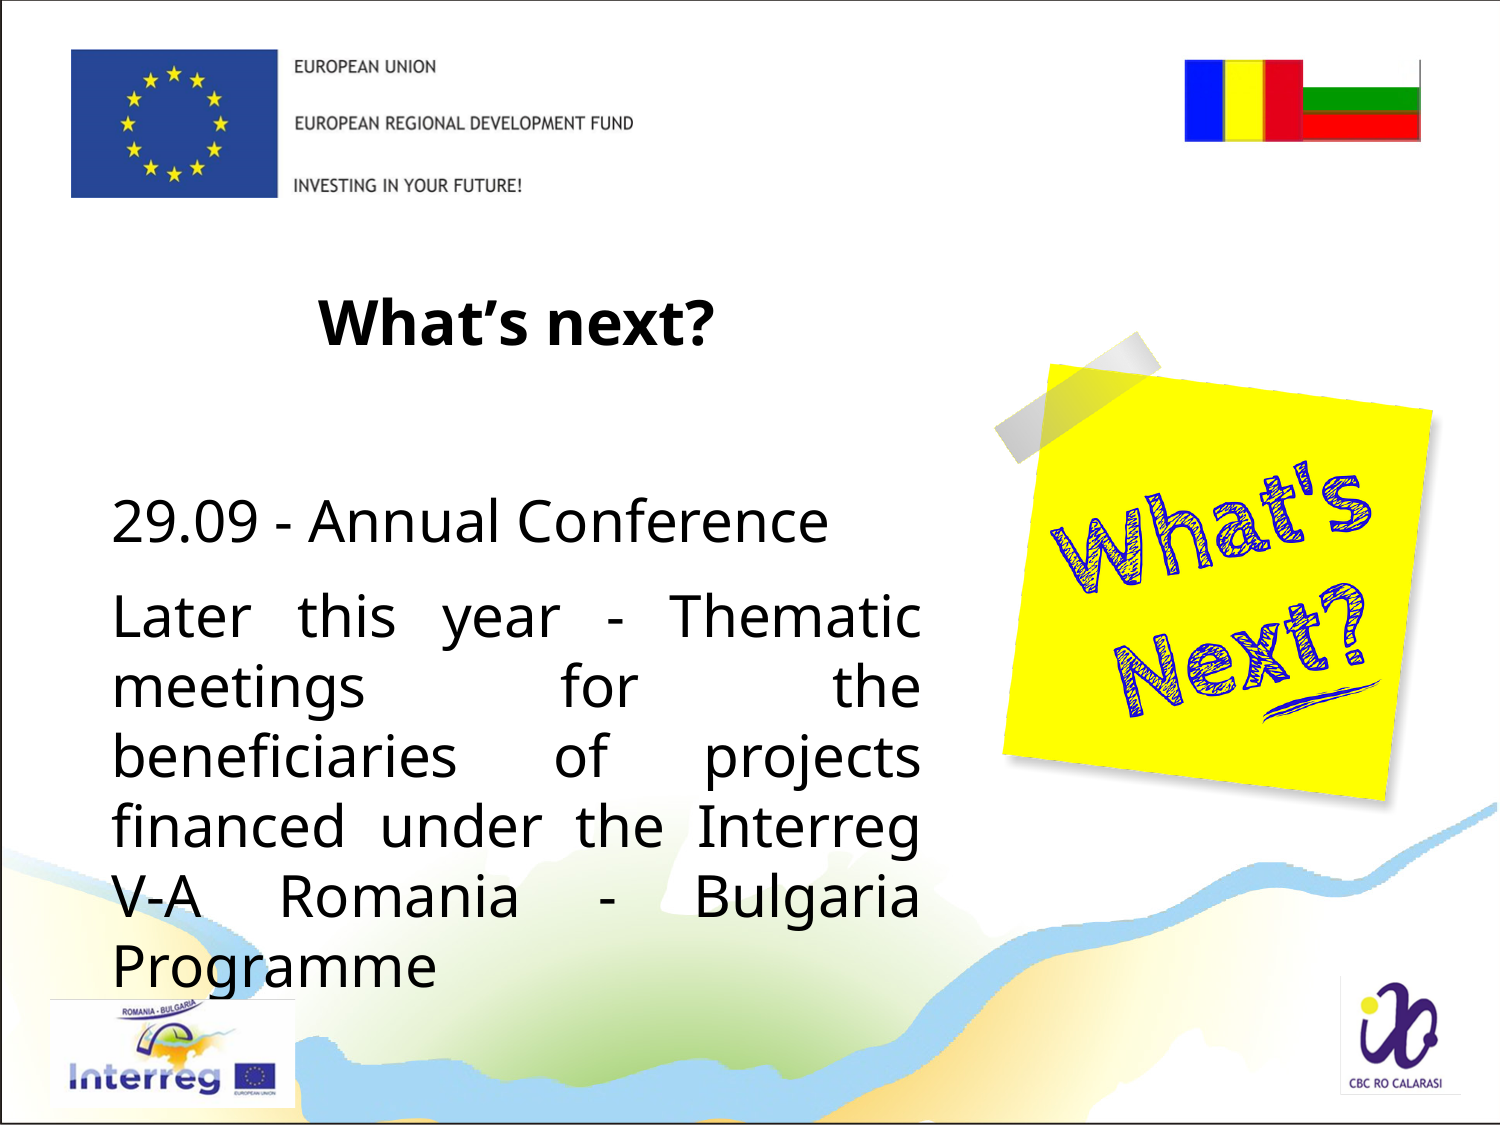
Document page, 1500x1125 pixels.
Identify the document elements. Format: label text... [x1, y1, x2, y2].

list What’s next? 29.09 - Annual Conference Later this year - Thematic meetings for the beneficiaries of projects financed under the Interreg V-A Romania - Bulgaria Programme [96, 274, 938, 938]
picture [0, 0, 1500, 1125]
